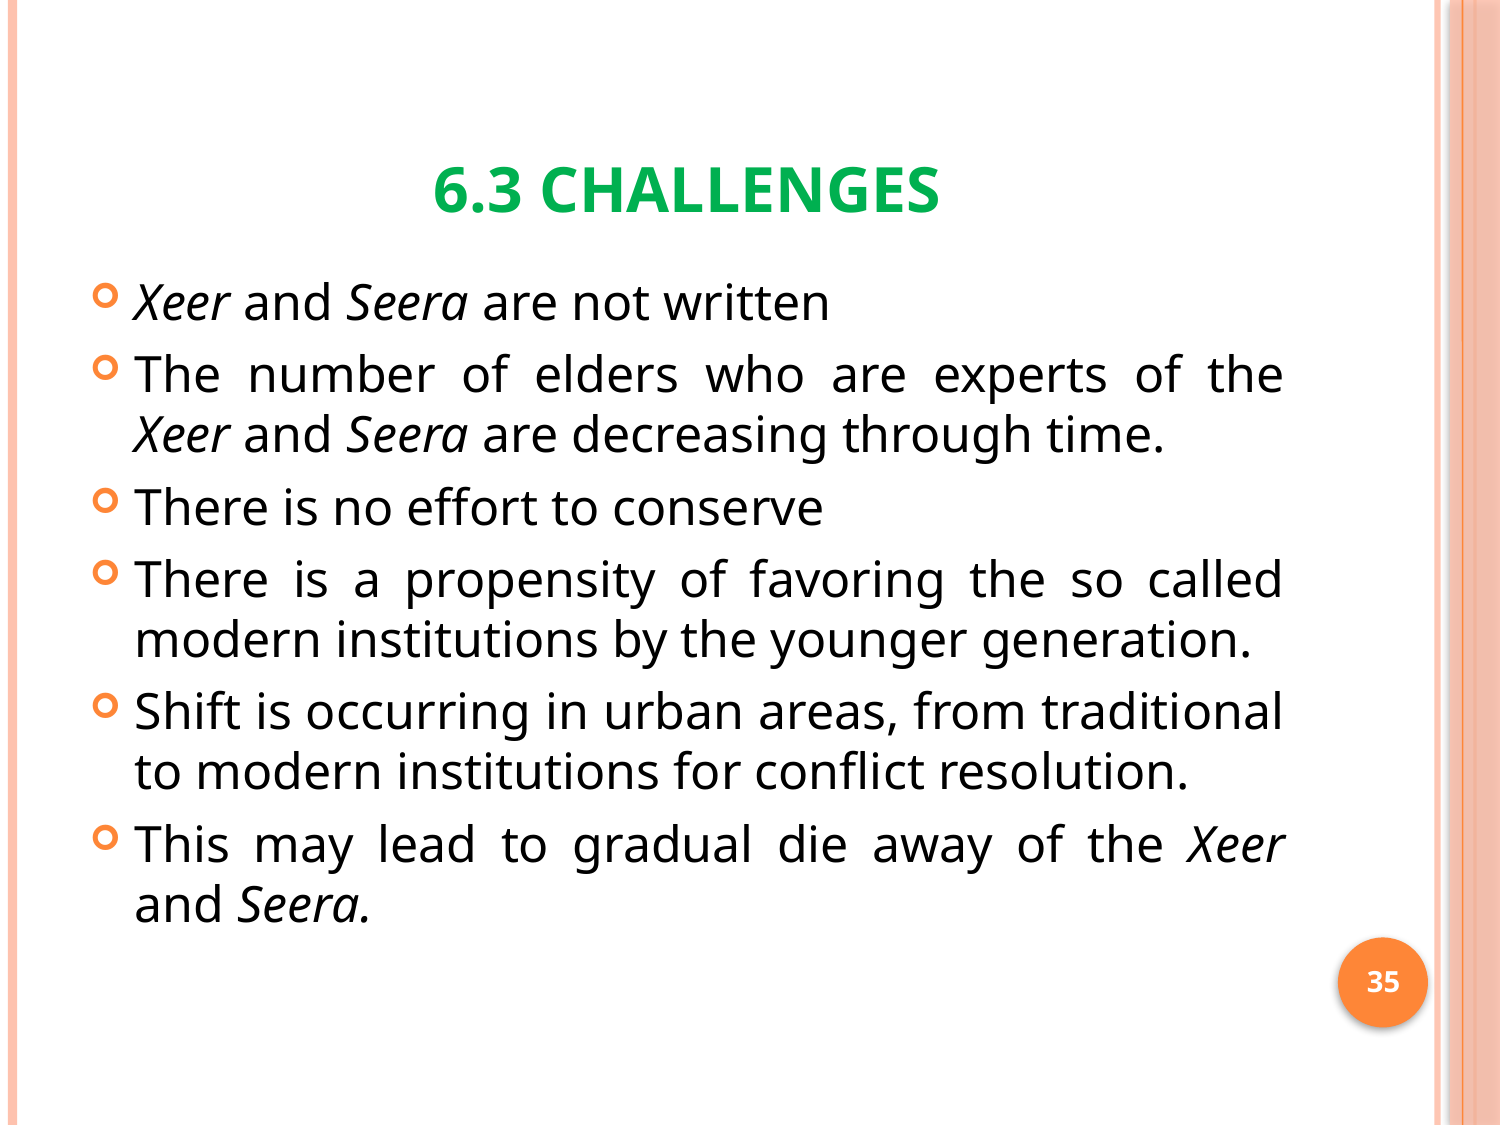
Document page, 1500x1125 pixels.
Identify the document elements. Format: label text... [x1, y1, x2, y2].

title 6.3 Challenges [75, 45, 1300, 233]
list Xeer and Seera are not written The number of elders who are experts of the Xeer and Seera are decreasing through time. There is no effort to conserve There is a propensity of favoring the so called modern institutions by the younger generation. Shift is occurring in urban areas, from traditional to modern institutions for conflict resolution. This may lead to gradual die away of the Xeer and Seera. [75, 262, 1300, 1062]
slide_number 35 [1333, 940, 1434, 1027]
